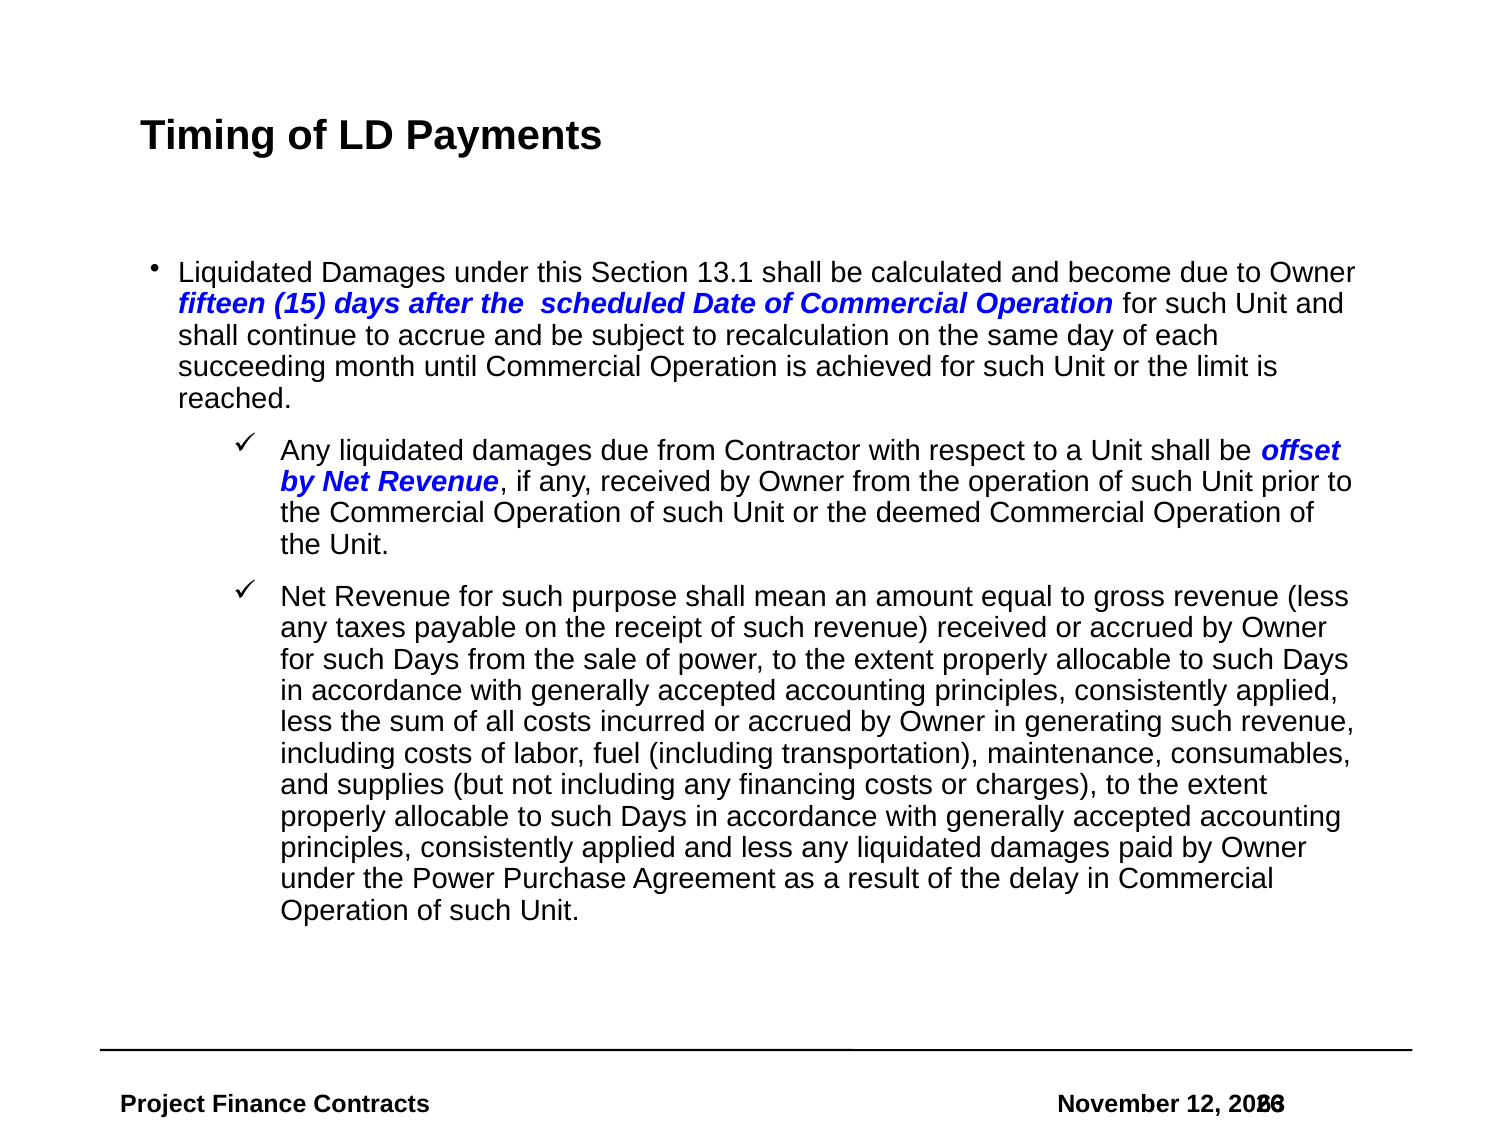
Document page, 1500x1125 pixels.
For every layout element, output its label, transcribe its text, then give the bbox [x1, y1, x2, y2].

list Liquidated Damages under this Section 13.1 shall be calculated and become due to Owner fifteen (15) days after the scheduled Date of Commercial Operation for such Unit and shall continue to accrue and be subject to recalculation on the same day of each succeeding month until Commercial Operation is achieved for such Unit or the limit is reached. Any liquidated damages due from Contractor with respect to a Unit shall be offset by Net Revenue, if any, received by Owner from the operation of such Unit prior to the Commercial Operation of such Unit or the deemed Commercial Operation of the Unit. Net Revenue for such purpose shall mean an amount equal to gross revenue (less any taxes payable on the receipt of such revenue) received or accrued by Owner for such Days from the sale of power, to the extent properly allocable to such Days in accordance with generally accepted accounting principles, consistently applied, less the sum of all costs incurred or accrued by Owner in generating such revenue, including costs of labor, fuel (including transportation), maintenance, consumables, and supplies (but not including any financing costs or charges), to the extent properly allocable to such Days in accordance with generally accepted accounting principles, consistently applied and less any liquidated damages paid by Owner under the Power Purchase Agreement as a result of the delay in Commercial Operation of such Unit. [124, 249, 1376, 1001]
title Timing of LD Payments [124, 99, 1288, 226]
